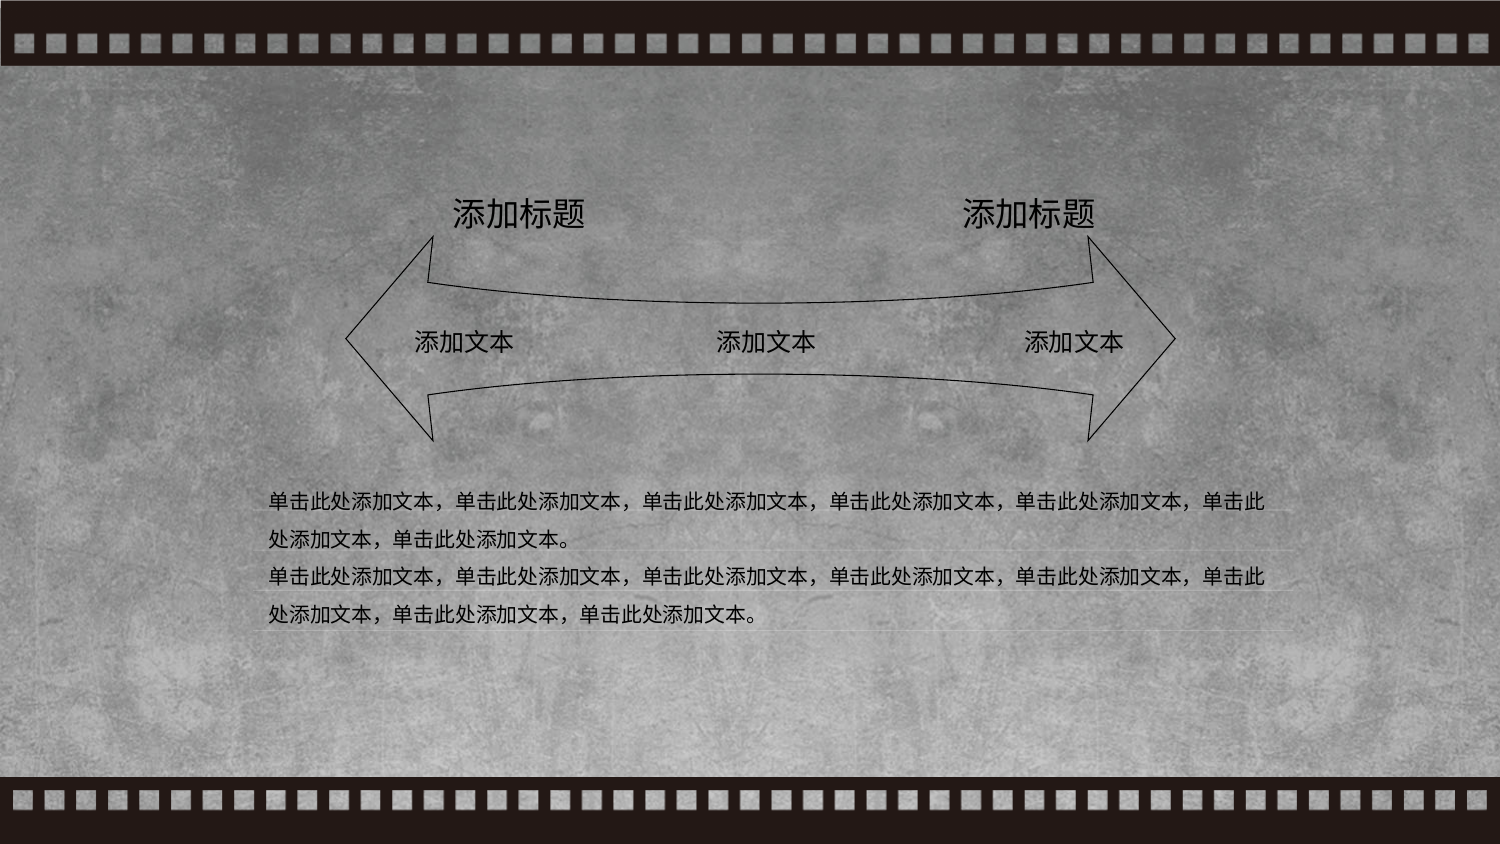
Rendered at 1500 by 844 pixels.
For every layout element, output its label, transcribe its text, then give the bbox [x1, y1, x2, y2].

text_box 添加标题 [392, 185, 647, 236]
text_box 添加标题 [901, 185, 1157, 236]
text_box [345, 236, 1176, 441]
picture [0, 1, 1500, 844]
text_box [253, 469, 1294, 636]
